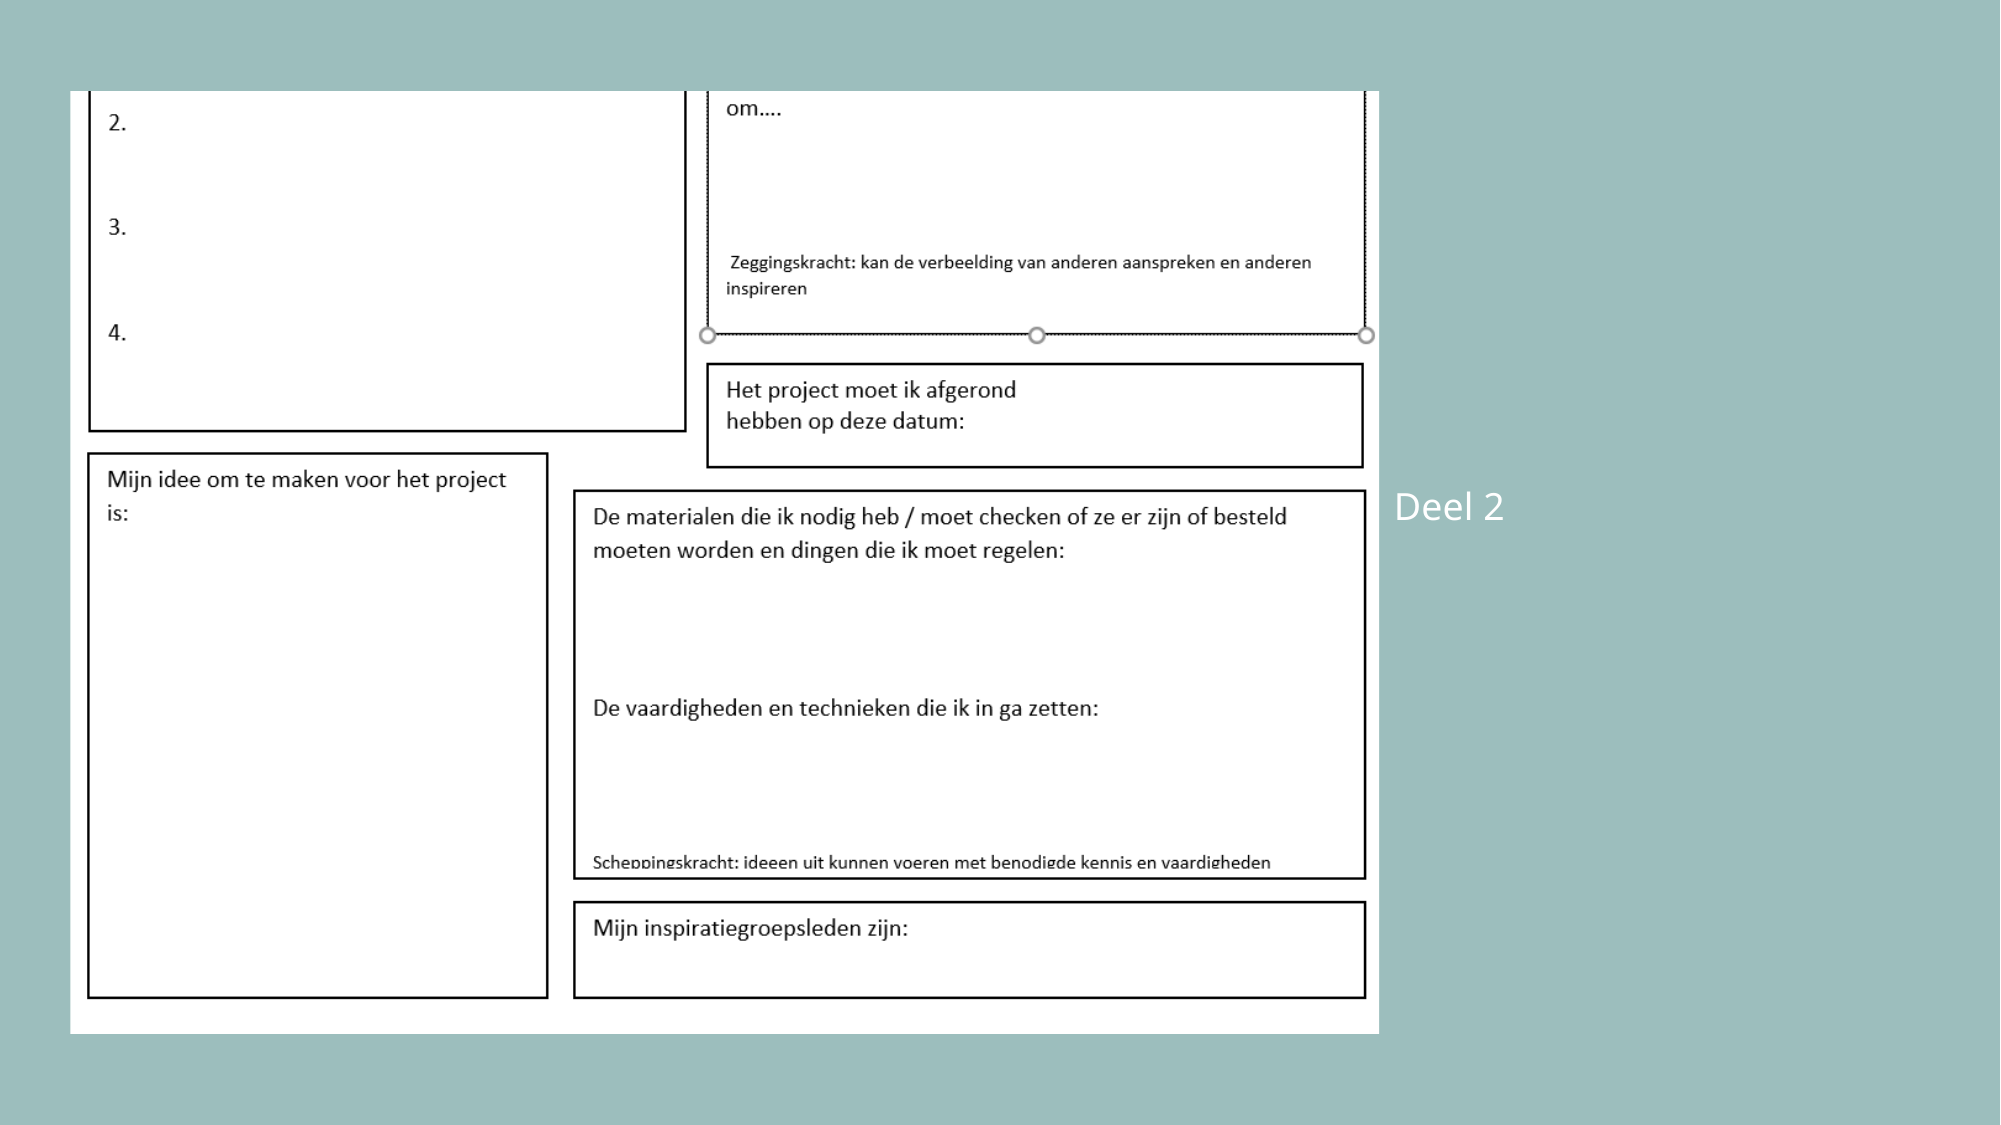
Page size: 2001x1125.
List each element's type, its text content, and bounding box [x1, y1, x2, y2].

picture [70, 91, 1380, 1034]
text_box Deel 2 [1380, 476, 1626, 536]
